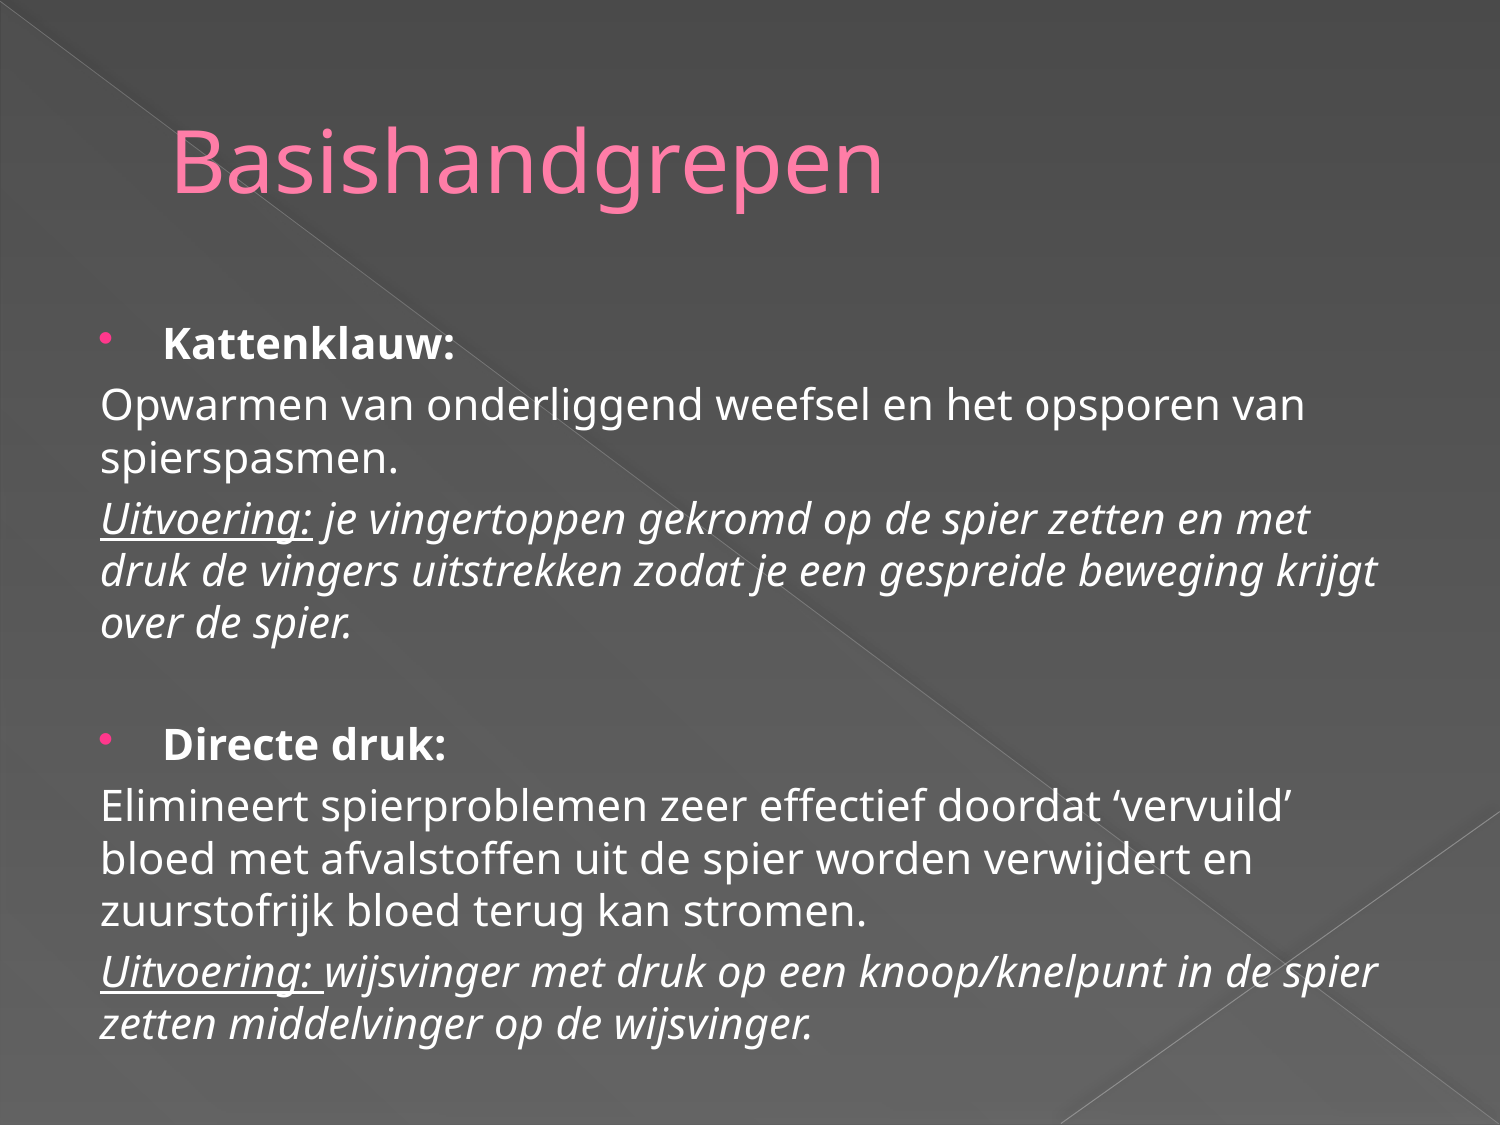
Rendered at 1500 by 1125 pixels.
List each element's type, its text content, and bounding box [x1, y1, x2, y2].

title Basishandgrepen [75, 43, 1425, 274]
list Kattenklauw: Opwarmen van onderliggend weefsel en het opsporen van spierspasmen. Uitvoering: je vingertoppen gekromd op de spier zetten en met druk de vingers uitstrekken zodat je een gespreide beweging krijgt over de spier. Directe druk: Elimineert spierproblemen zeer effectief doordat ‘vervuild’ bloed met afvalstoffen uit de spier worden verwijdert en zuurstofrijk bloed terug kan stromen. Uitvoering: wijsvinger met druk op een knoop/knelpunt in de spier zetten middelvinger op de wijsvinger. [75, 308, 1425, 1059]
